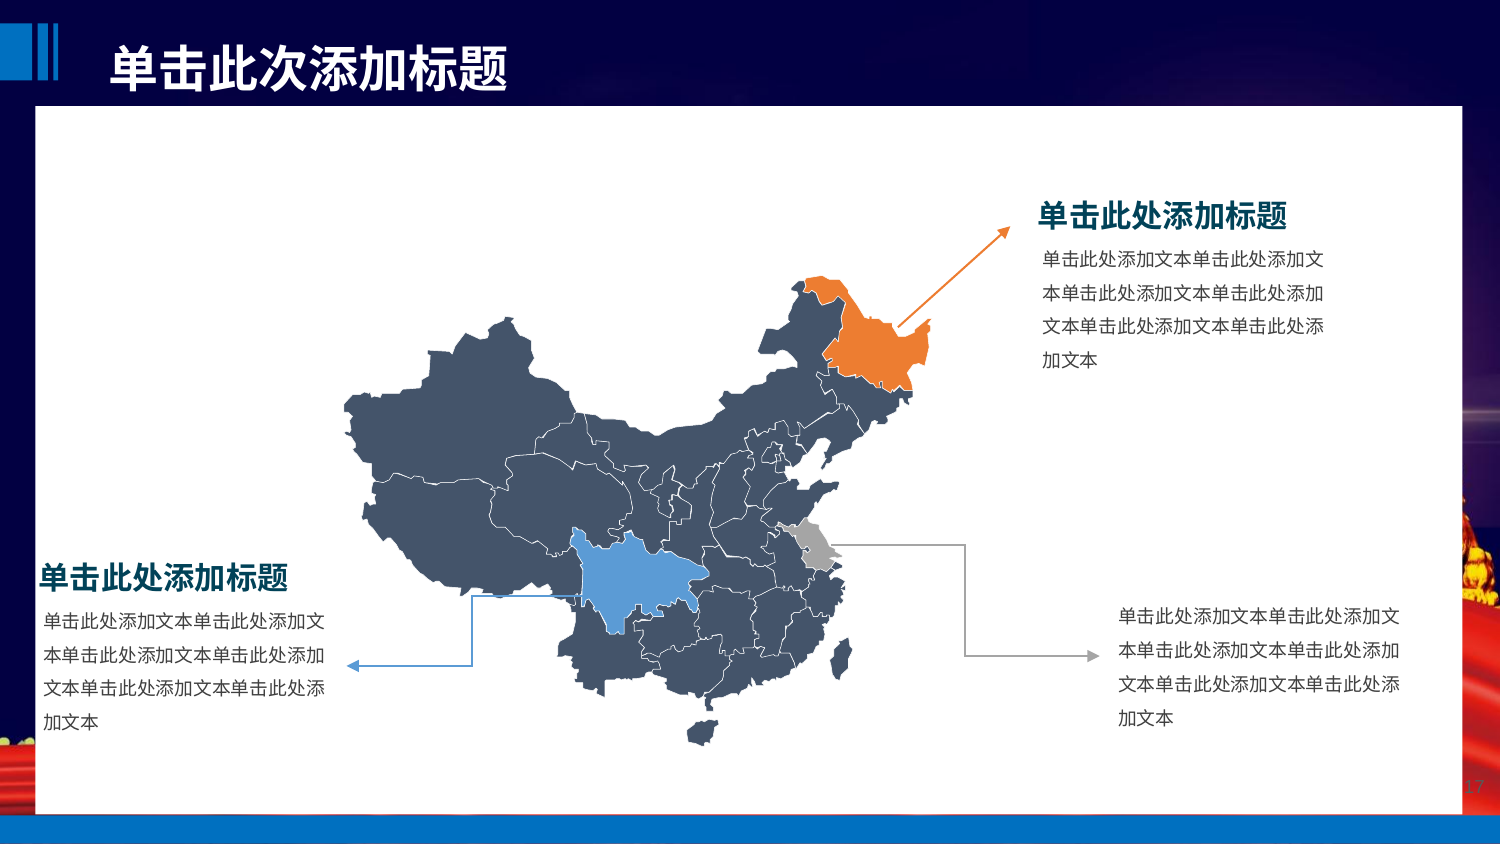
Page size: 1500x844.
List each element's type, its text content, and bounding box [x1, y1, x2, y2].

text_box [0, 23, 33, 81]
slide_number 17 [1162, 763, 1500, 809]
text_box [27, 553, 597, 741]
picture [0, 0, 1500, 815]
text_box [897, 191, 1425, 379]
picture [1463, 809, 1500, 815]
text_box [53, 23, 59, 81]
text_box [37, 23, 48, 81]
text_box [830, 544, 1422, 737]
text_box [0, 815, 1500, 844]
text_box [343, 275, 933, 747]
text_box [67, 24, 393, 82]
